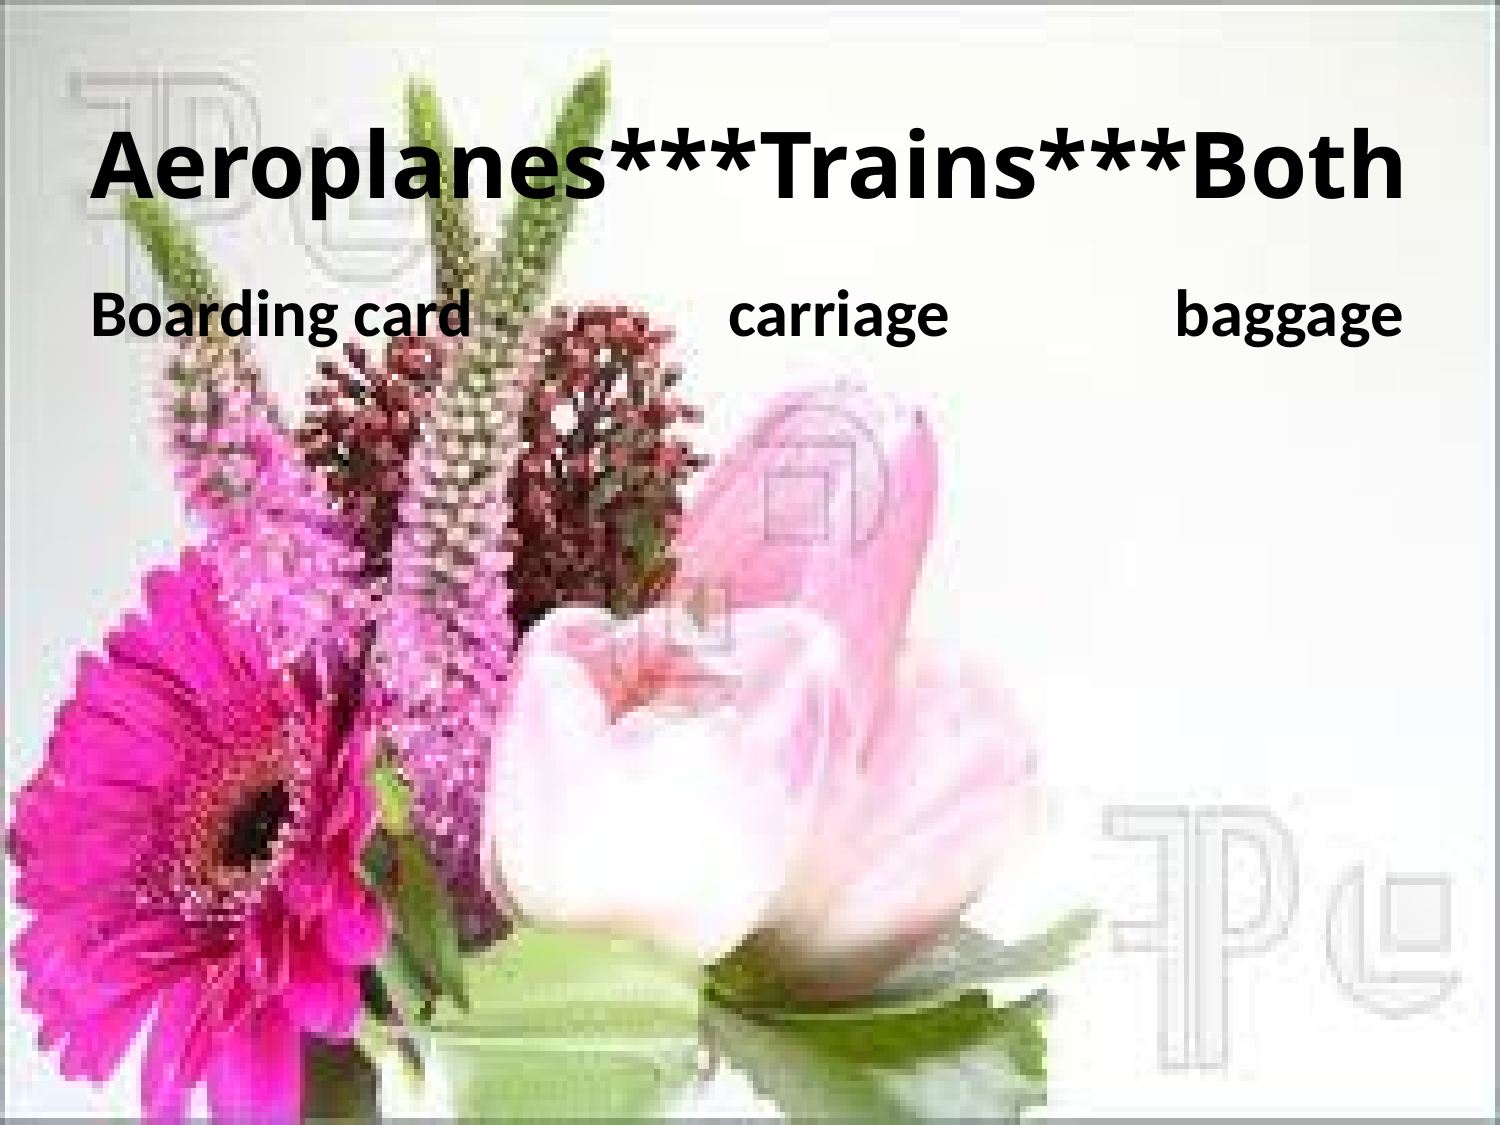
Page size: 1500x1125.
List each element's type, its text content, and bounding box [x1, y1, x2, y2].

picture [0, 0, 1500, 1125]
list Boarding card carriage baggage [75, 262, 1425, 1005]
title Aeroplanes***Trains***Both [75, 45, 1425, 262]
